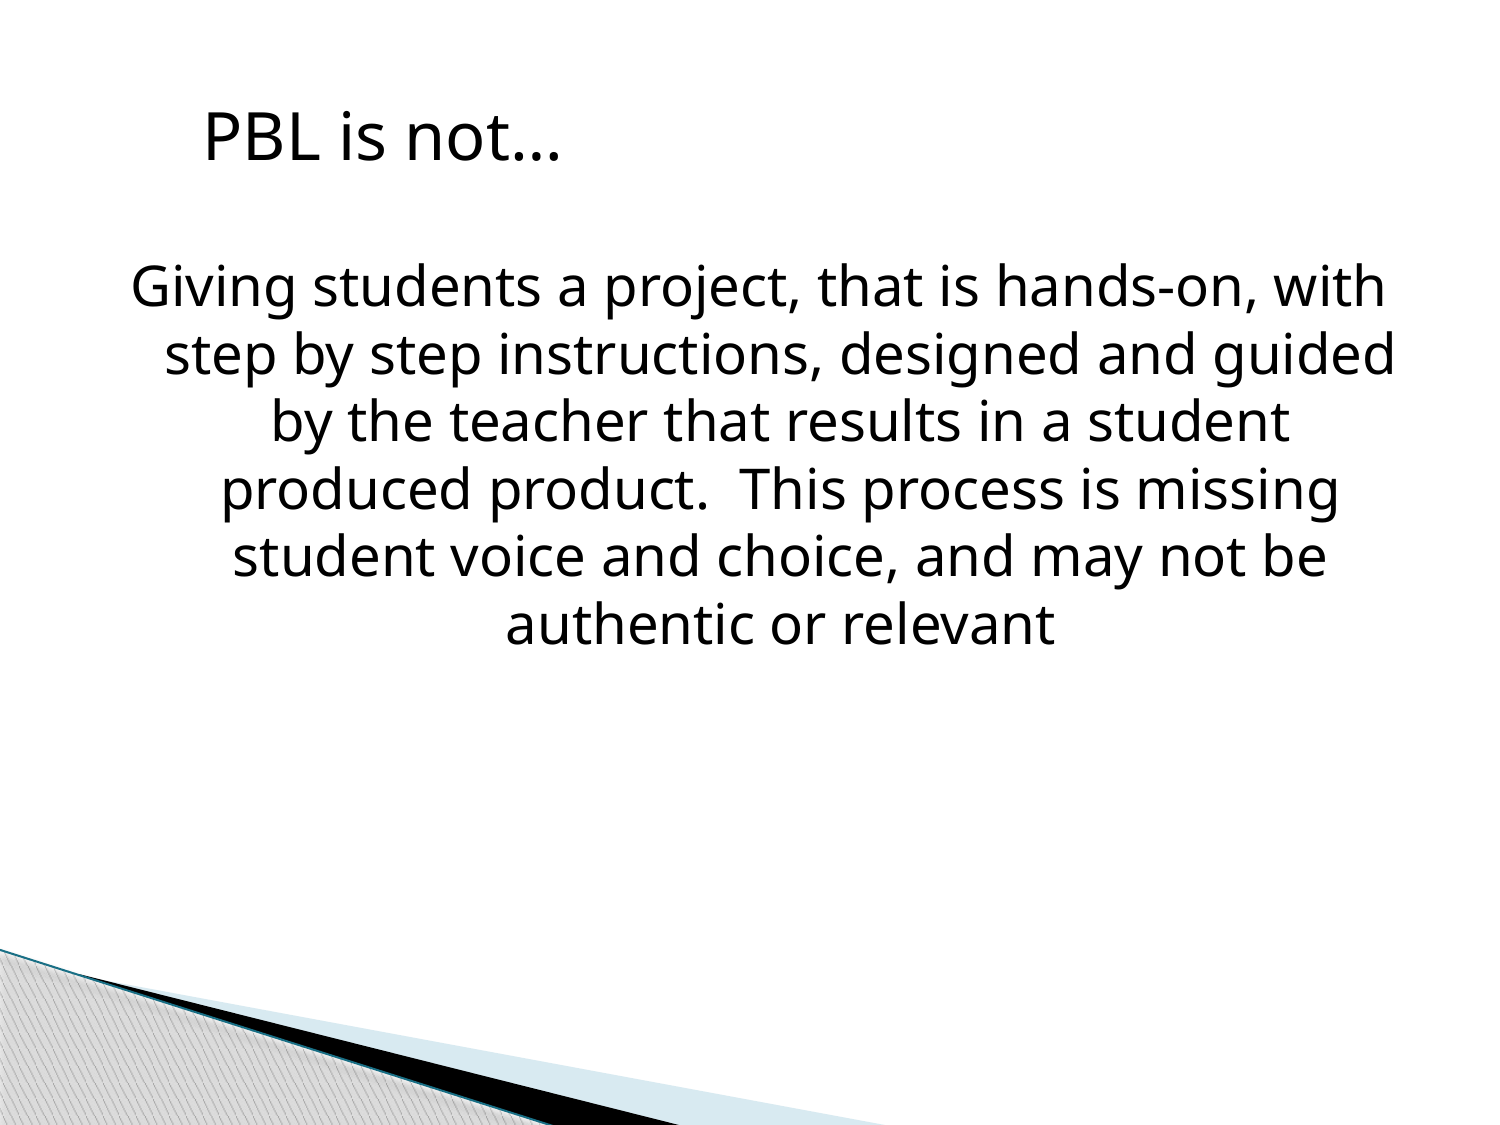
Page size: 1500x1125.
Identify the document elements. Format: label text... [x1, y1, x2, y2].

text_box PBL is not… [187, 86, 729, 182]
list Giving students a project, that is hands-on, with step by step instructions, designed and guided by the teacher that results in a student produced product. This process is missing student voice and choice, and may not be authentic or relevant [75, 243, 1425, 986]
